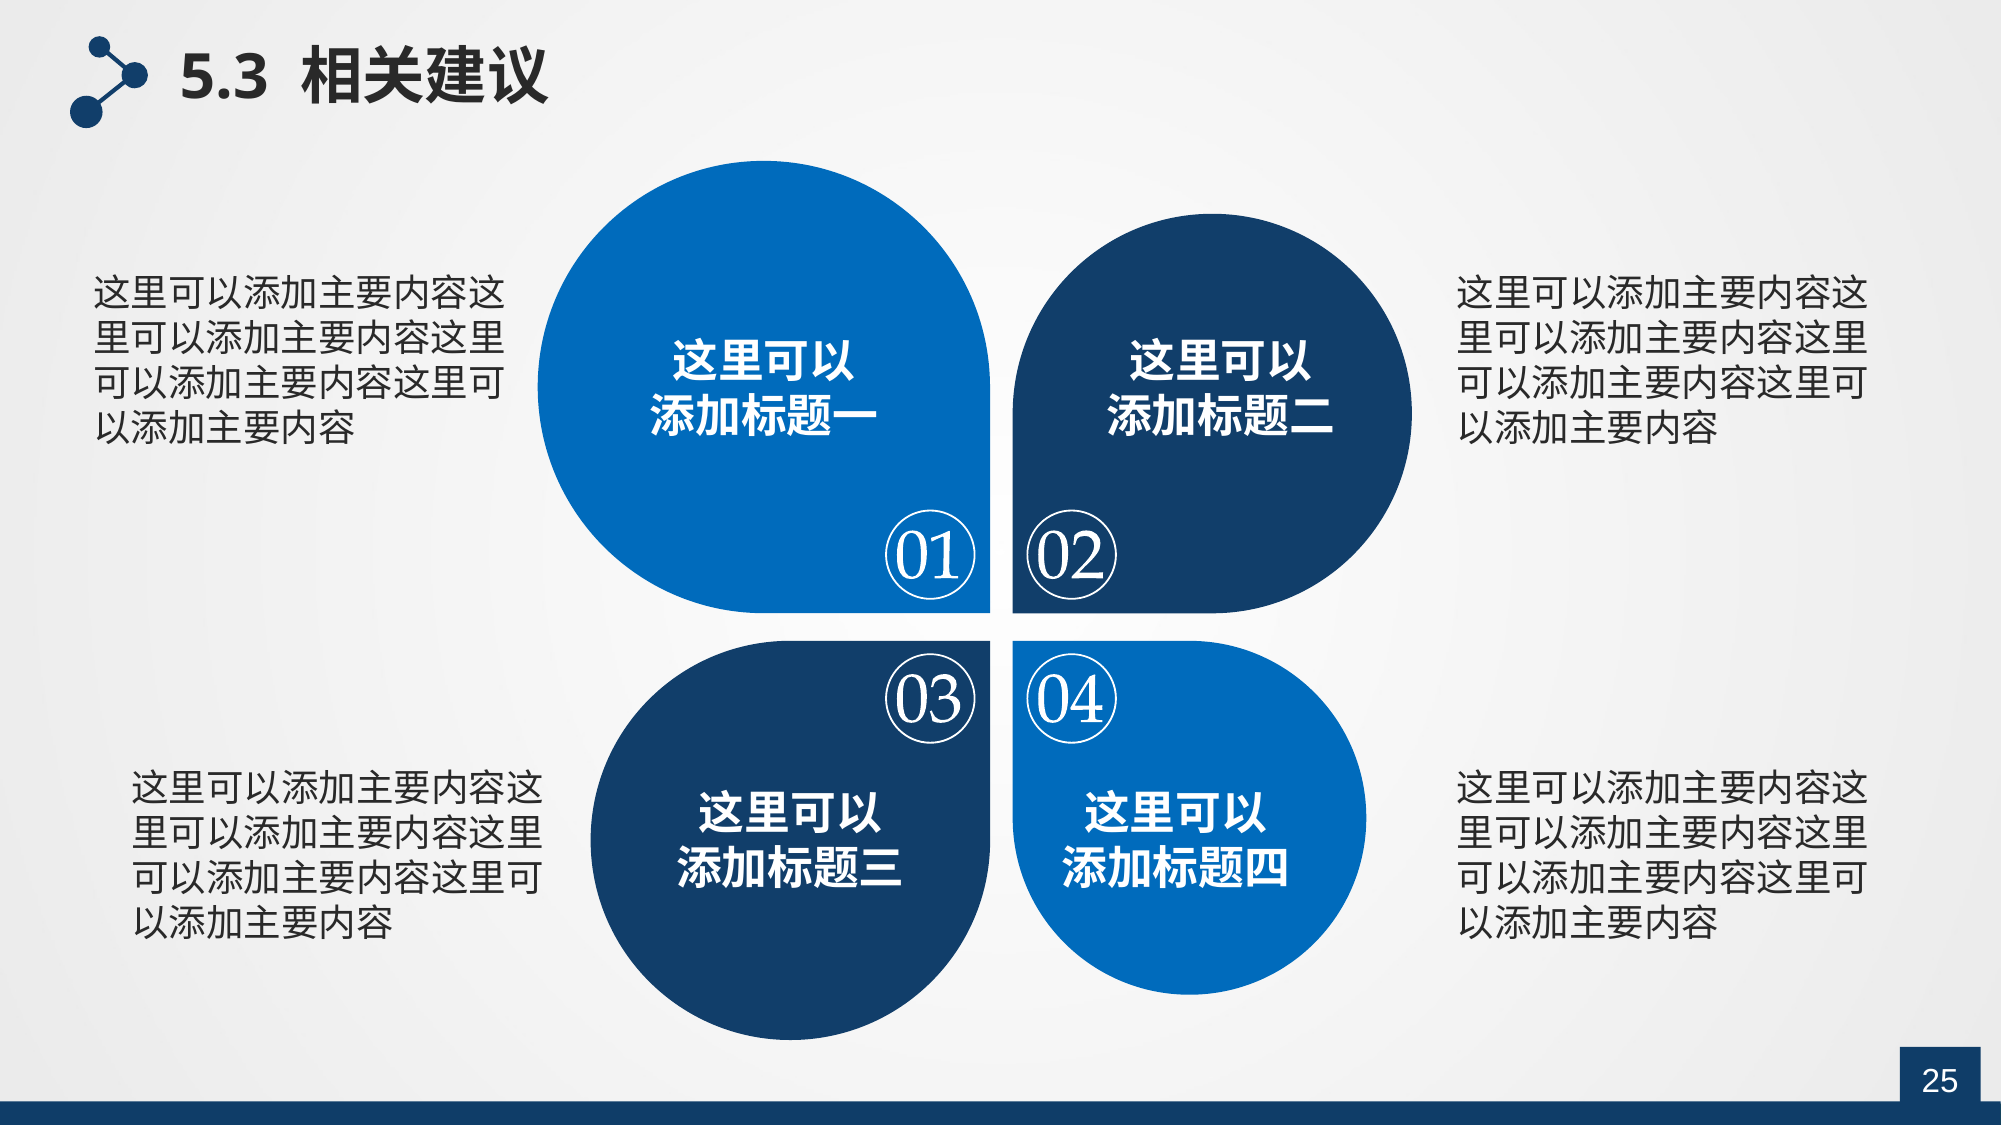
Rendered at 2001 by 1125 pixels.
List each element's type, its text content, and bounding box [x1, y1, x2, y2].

text_box 这里可以 添加标题三 [647, 776, 934, 901]
text_box 这里可以添加主要内容这里可以添加主要内容这里可以添加主要内容这里可以添加主要内容 [116, 756, 571, 951]
text_box 这里可以 添加标题四 [1032, 776, 1319, 901]
text_box [1026, 653, 1117, 744]
text_box [590, 640, 991, 1041]
text_box 这里可以添加主要内容这里可以添加主要内容这里可以添加主要内容这里可以添加主要内容 [1441, 261, 1897, 457]
text_box [1012, 213, 1412, 614]
text_box [885, 509, 976, 600]
text_box [1026, 509, 1117, 600]
text_box 这里可以添加主要内容这里可以添加主要内容这里可以添加主要内容这里可以添加主要内容 [1441, 756, 1897, 951]
picture [0, 0, 2001, 1101]
text_box 5.3 相关建议 [164, 28, 565, 119]
text_box [885, 653, 976, 744]
text_box 这里可以 添加标题一 [620, 323, 908, 449]
text_box 这里可以添加主要内容这里可以添加主要内容这里可以添加主要内容这里可以添加主要内容 [78, 261, 533, 457]
text_box [1012, 640, 1367, 995]
text_box [70, 36, 148, 129]
text_box [537, 160, 991, 614]
text_box 这里可以 添加标题二 [1077, 323, 1364, 449]
